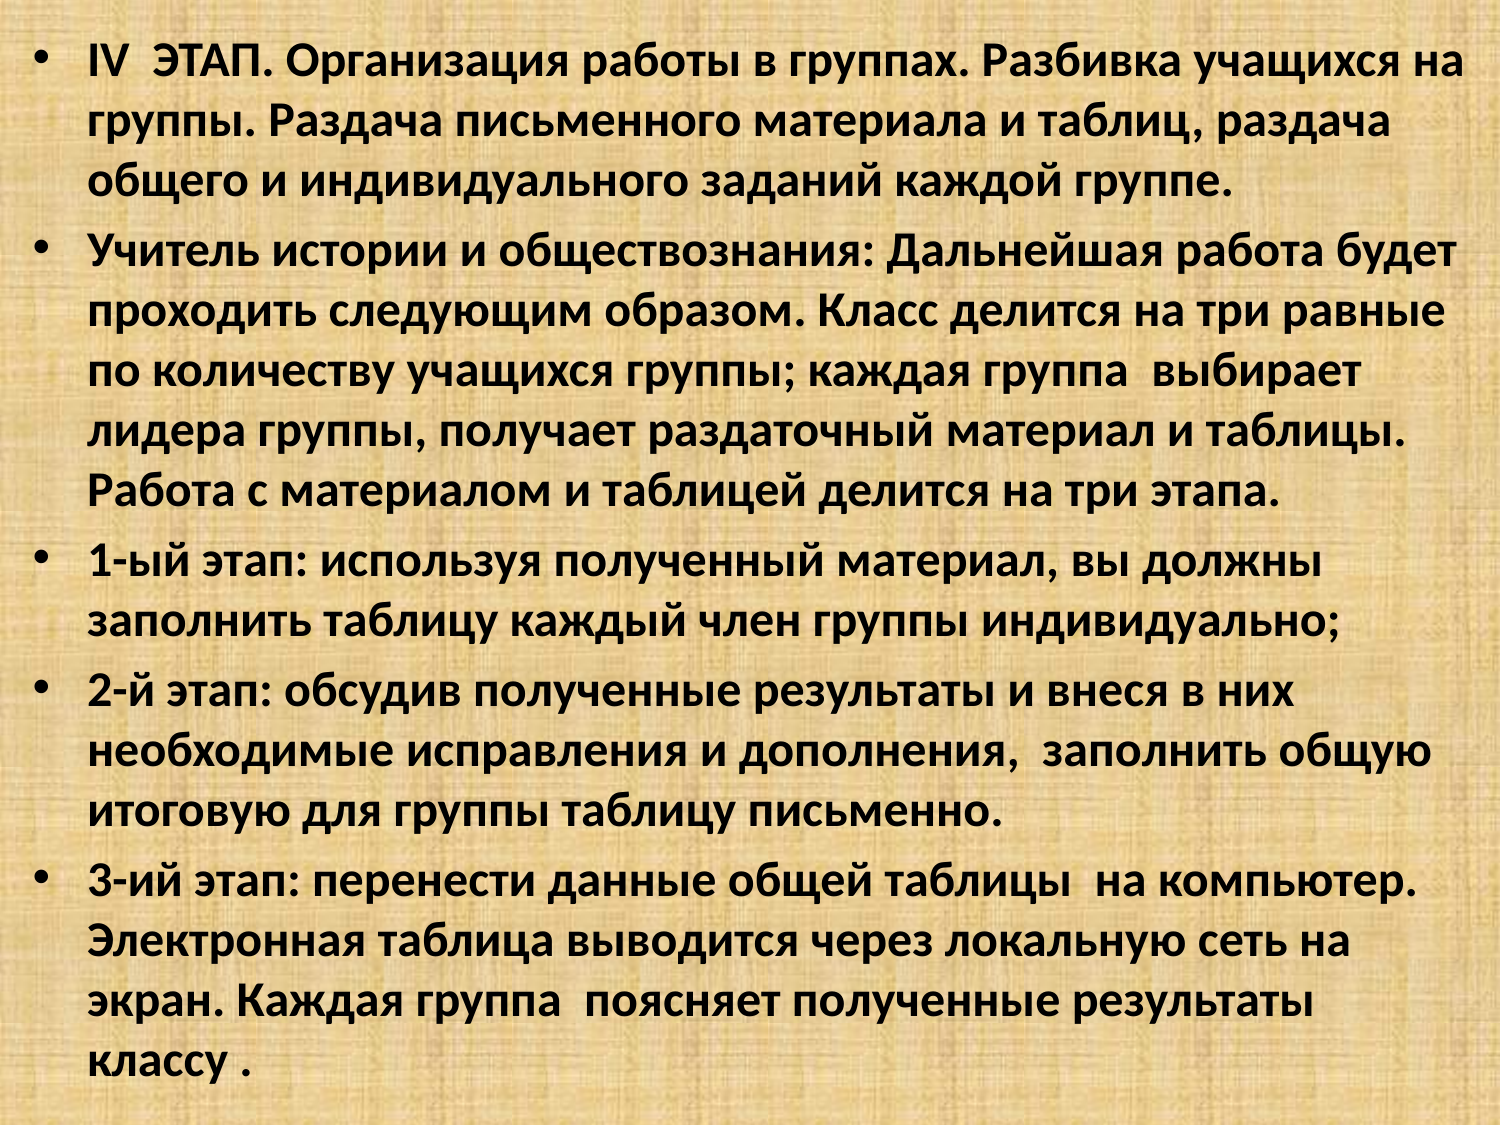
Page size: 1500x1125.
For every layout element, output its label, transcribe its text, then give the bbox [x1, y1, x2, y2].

list IV ЭТАП. Организация работы в группах. Разбивка учащихся на группы. Раздача письменного материала и таблиц, раздача общего и индивидуального заданий каждой группе. Учитель истории и обществознания: Дальнейшая работа будет проходить следующим образом. Класс делится на три равные по количеству учащихся группы; каждая группа выбирает лидера группы, получает раздаточный материал и таблицы. Работа с материалом и таблицей делится на три этапа. 1-ый этап: используя полученный материал, вы должны заполнить таблицу каждый член группы индивидуально; 2-й этап: обсудив полученные результаты и внеся в них необходимые исправления и дополнения, заполнить общую итоговую для группы таблицу письменно. 3-ий этап: перенести данные общей таблицы на компьютер. Электронная таблица выводится через локальную сеть на экран. Каждая группа поясняет полученные результаты классу . [17, 19, 1483, 1118]
picture [0, 0, 1500, 1125]
